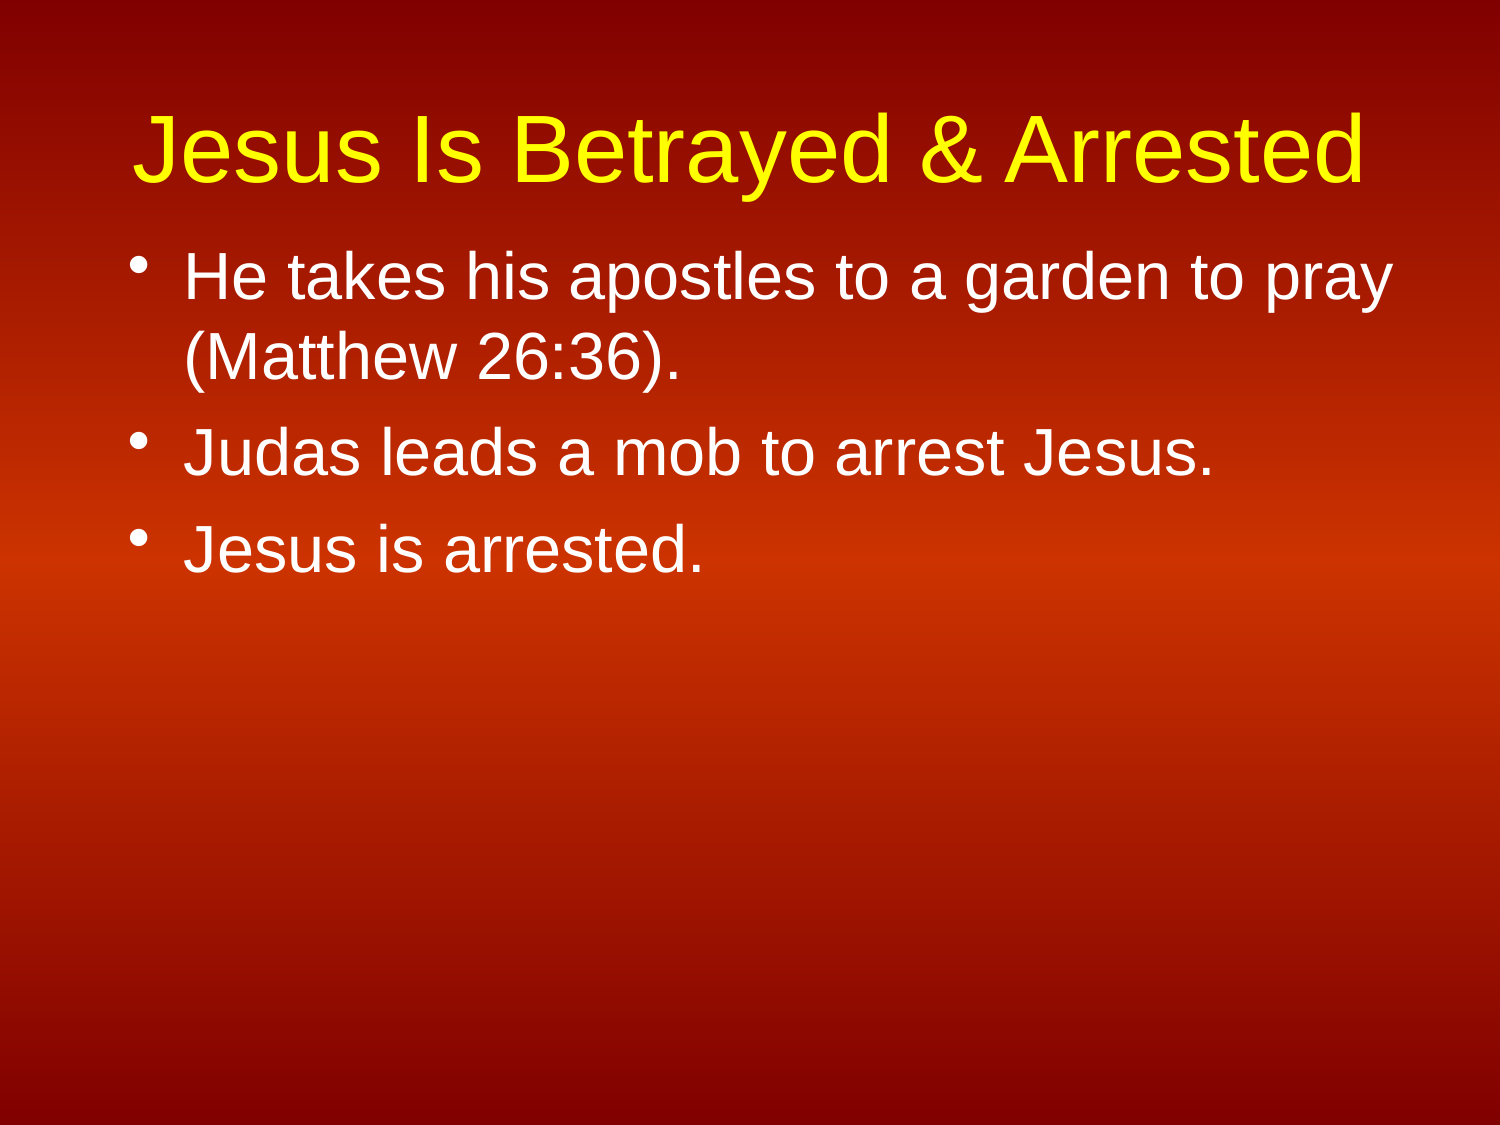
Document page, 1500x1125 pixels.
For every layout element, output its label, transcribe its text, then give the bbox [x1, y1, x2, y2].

title Jesus Is Betrayed & Arrested [37, 50, 1463, 238]
list He takes his apostles to a garden to pray (Matthew 26:36). Judas leads a mob to arrest Jesus. Jesus is arrested. [112, 224, 1463, 1125]
